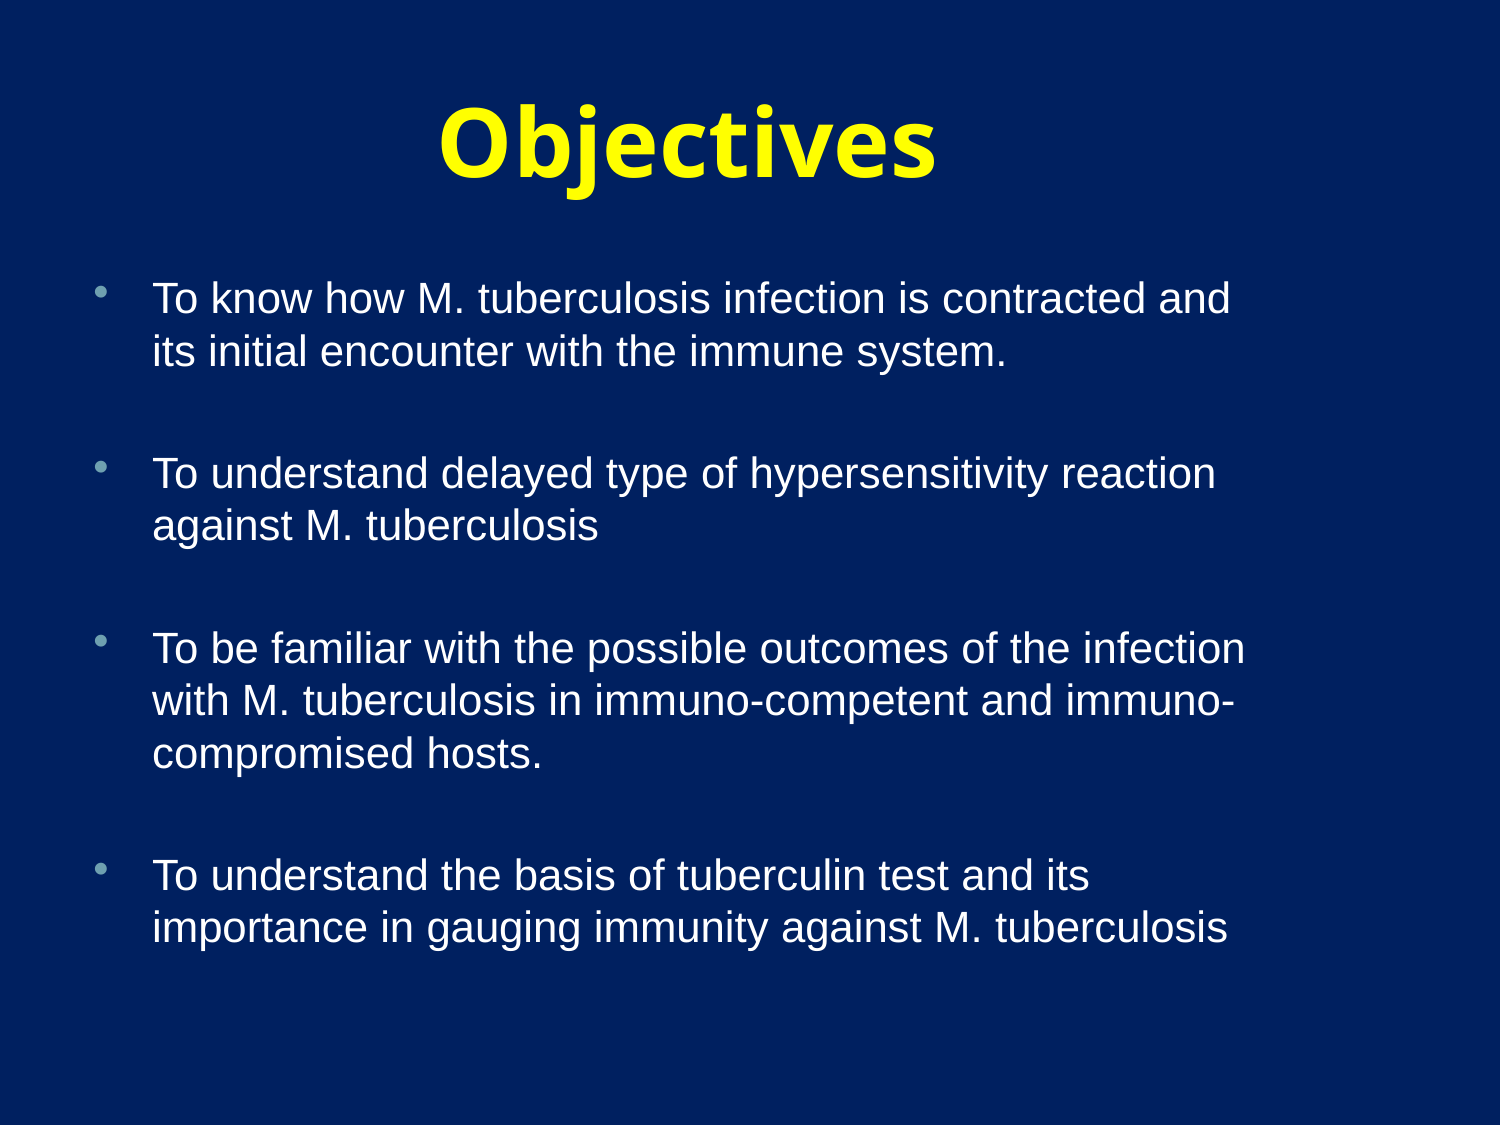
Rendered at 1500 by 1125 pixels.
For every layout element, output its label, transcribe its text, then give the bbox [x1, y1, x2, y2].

list To know how M. tuberculosis infection is contracted and its initial encounter with the immune system. To understand delayed type of hypersensitivity reaction against M. tuberculosis To be familiar with the possible outcomes of the infection with M. tuberculosis in immuno-competent and immuno-compromised hosts. To understand the basis of tuberculin test and its importance in gauging immunity against M. tuberculosis [75, 262, 1300, 1005]
title Objectives [75, 45, 1300, 233]
